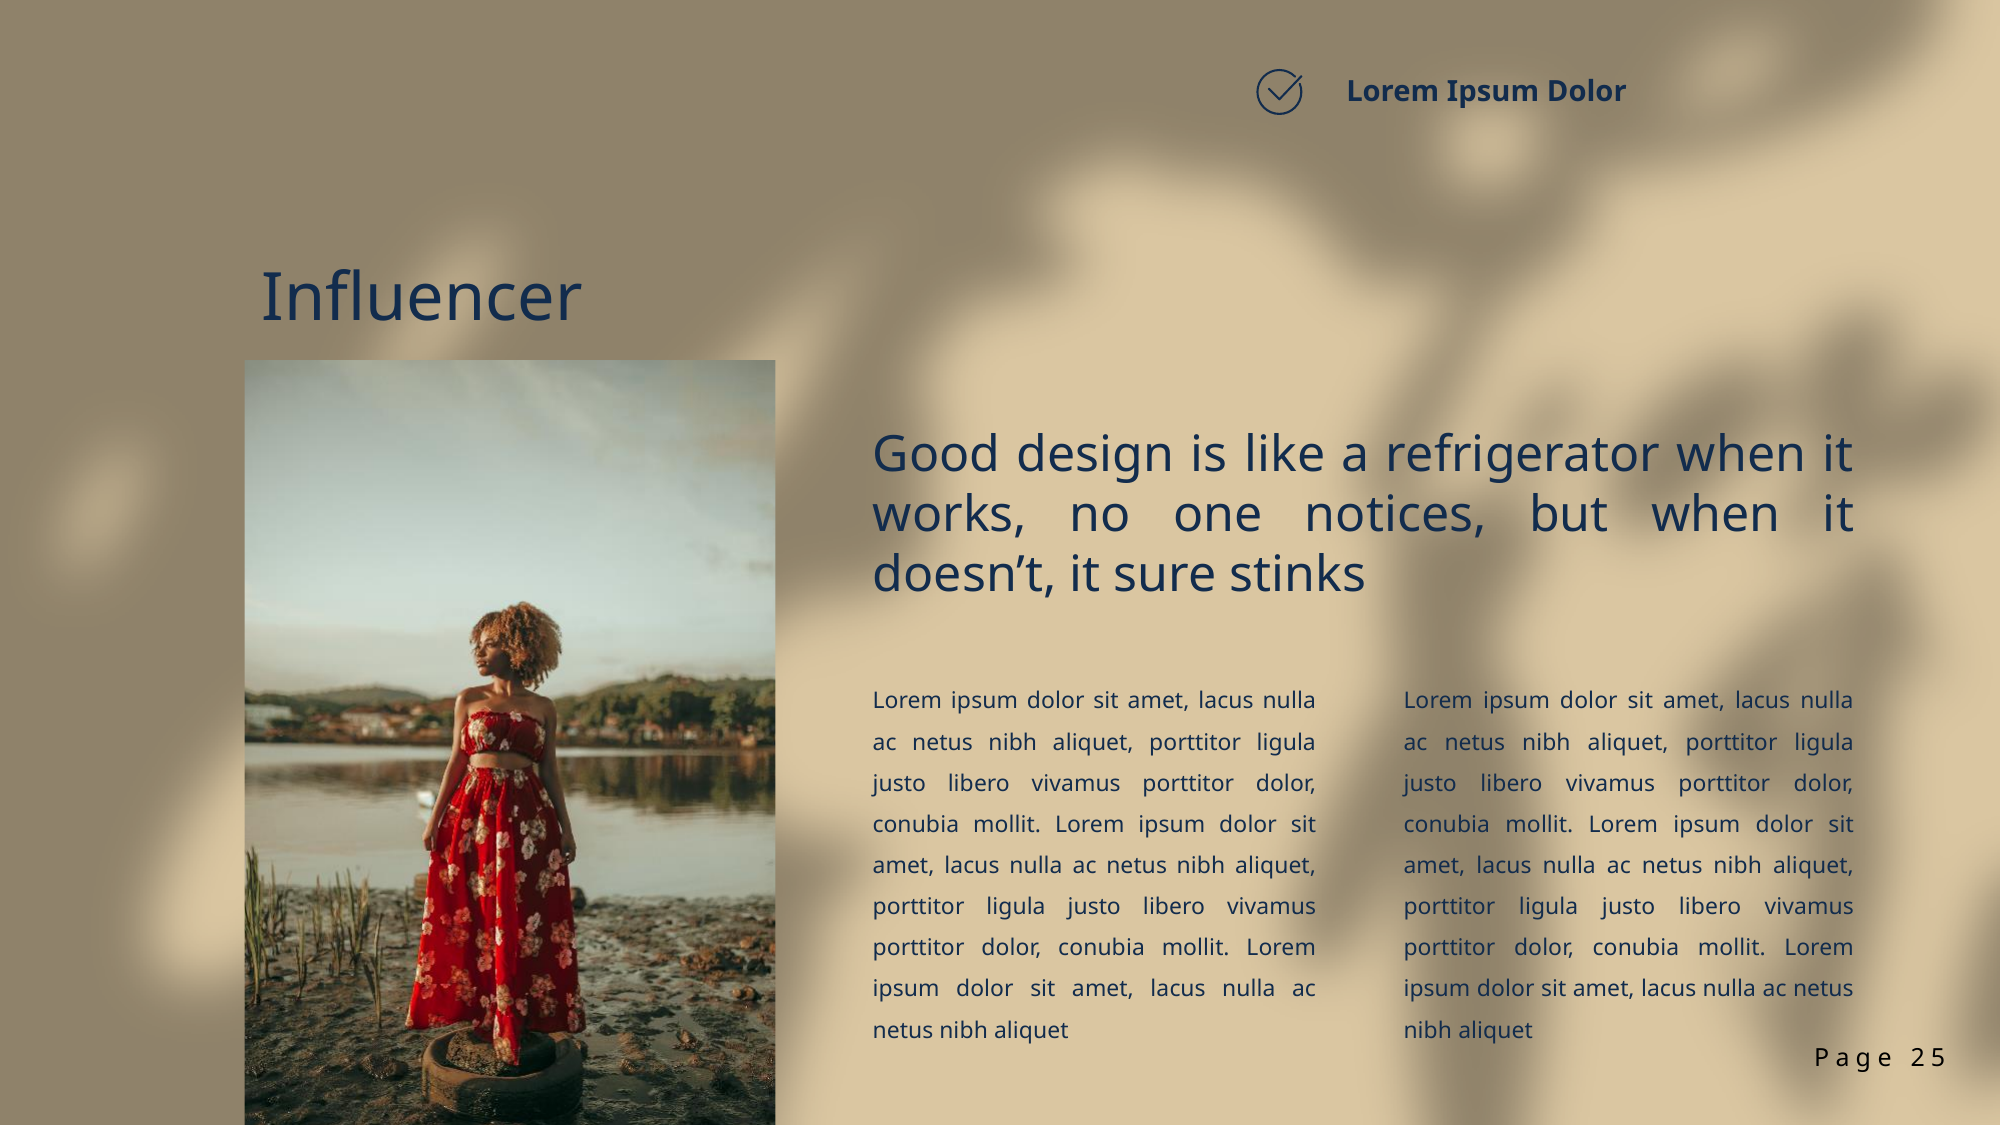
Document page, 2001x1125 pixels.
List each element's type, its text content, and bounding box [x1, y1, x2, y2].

text_box Good design is like a refrigerator when it works, no one notices, but when it doesn’t, it sure stinks [858, 413, 1870, 609]
picture [0, 0, 2000, 1125]
text_box Lorem ipsum dolor sit amet, lacus nulla ac netus nibh aliquet, porttitor ligula justo libero vivamus porttitor dolor, conubia mollit. Lorem ipsum dolor sit amet, lacus nulla ac netus nibh aliquet, porttitor ligula justo libero vivamus porttitor dolor, conubia mollit. Lorem ipsum dolor sit amet, lacus nulla ac netus nibh aliquet [858, 664, 1332, 1050]
text_box Lorem ipsum dolor sit amet, lacus nulla ac netus nibh aliquet, porttitor ligula justo libero vivamus porttitor dolor, conubia mollit. Lorem ipsum dolor sit amet, lacus nulla ac netus nibh aliquet, porttitor ligula justo libero vivamus porttitor dolor, conubia mollit. Lorem ipsum dolor sit amet, lacus nulla ac netus nibh aliquet [1388, 664, 1870, 1050]
text_box [1256, 68, 1303, 115]
text_box Influencer [246, 246, 730, 340]
text_box Lorem Ipsum Dolor [1331, 68, 1906, 137]
